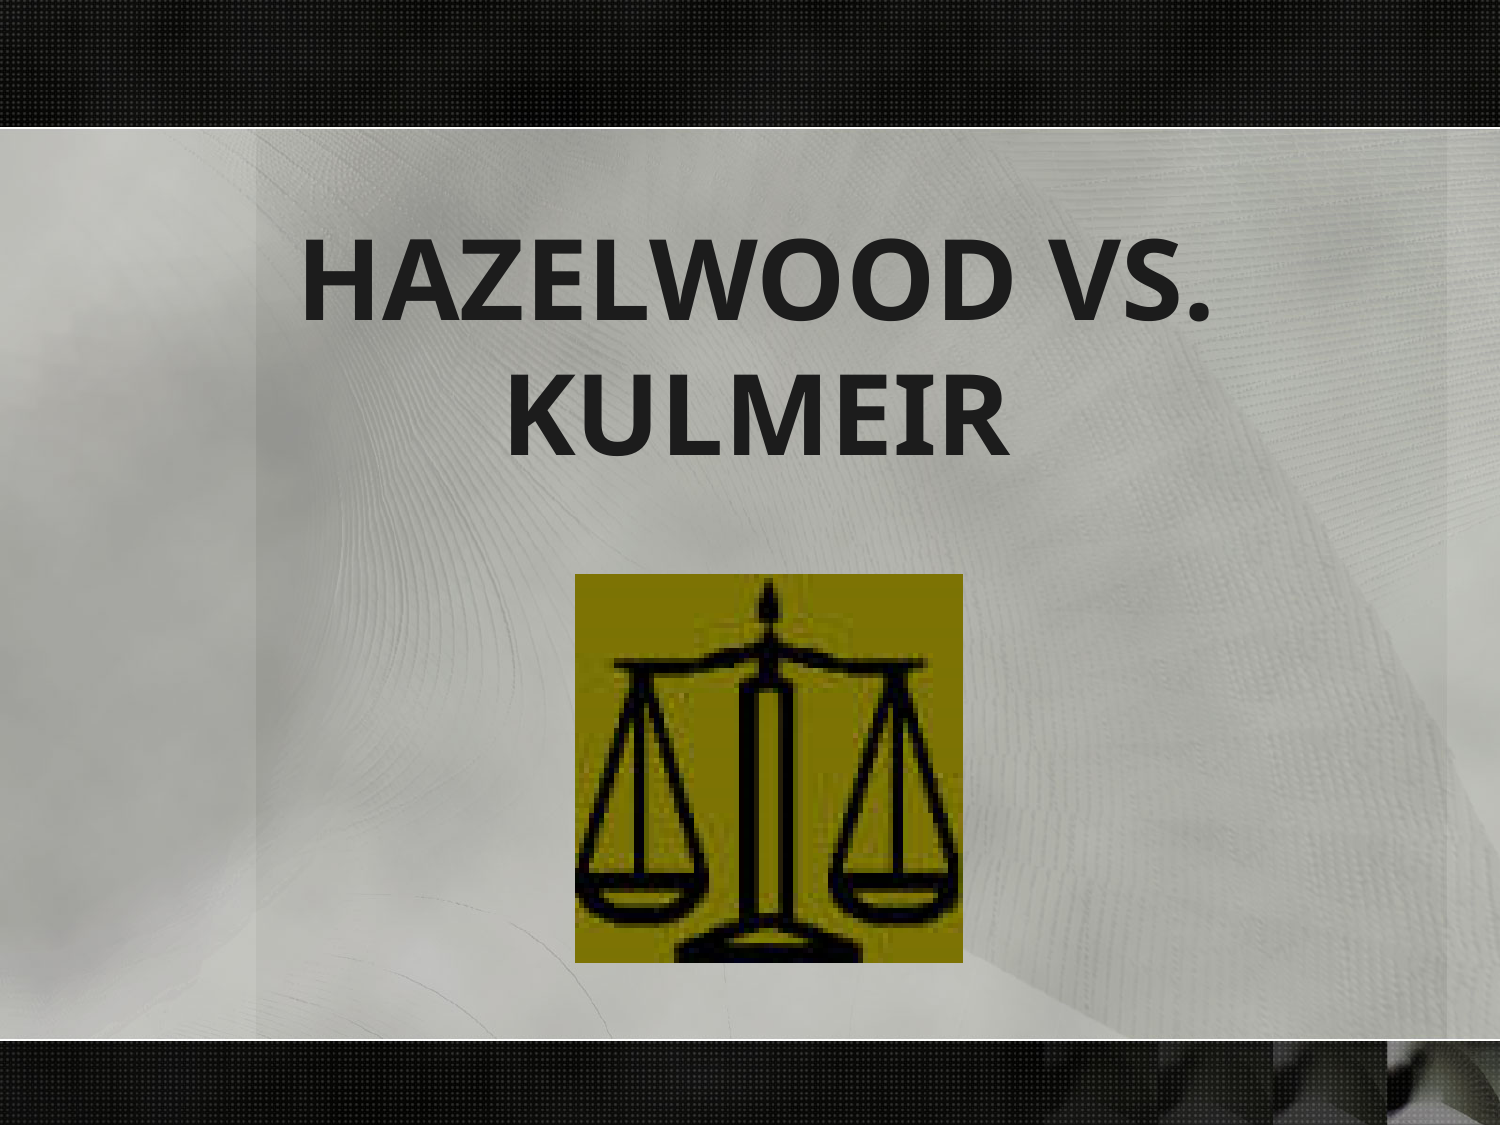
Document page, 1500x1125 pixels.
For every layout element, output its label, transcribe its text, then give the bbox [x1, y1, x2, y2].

text_box Hazelwood vs. Kulmeir [87, 199, 1425, 485]
picture [0, 0, 1500, 1125]
